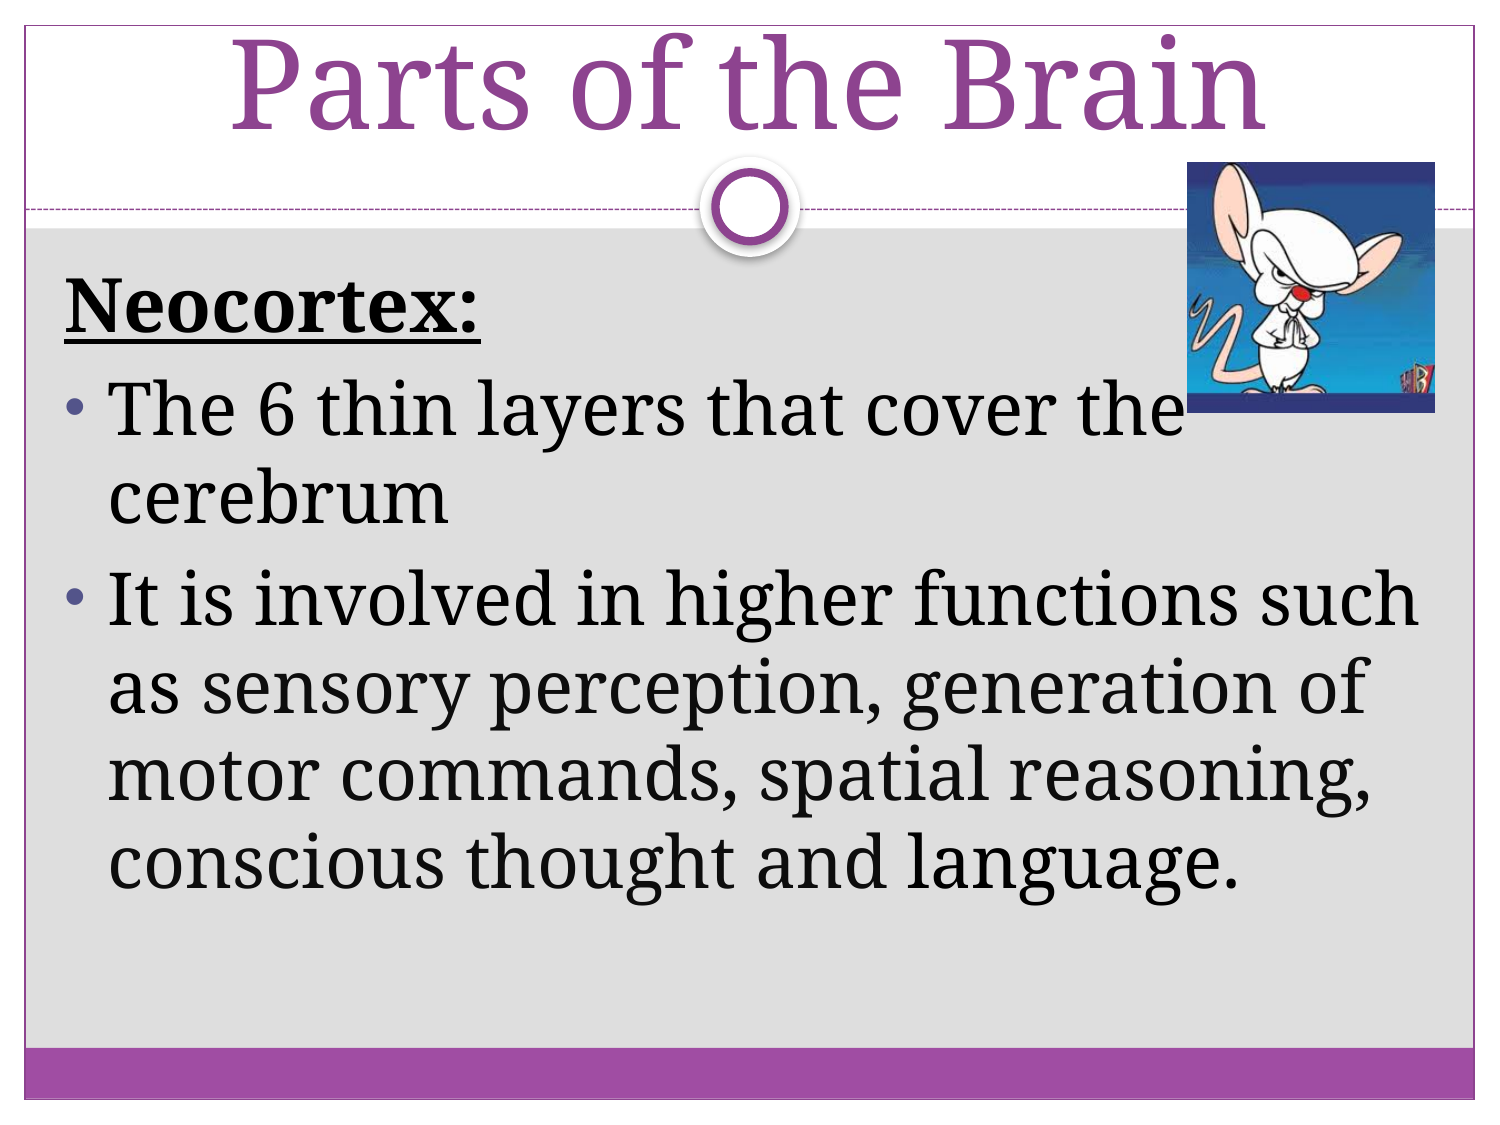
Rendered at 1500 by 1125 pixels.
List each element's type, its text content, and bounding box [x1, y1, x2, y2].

list Neocortex: The 6 thin layers that cover the cerebrum It is involved in higher functions such as sensory perception, generation of motor commands, spatial reasoning, conscious thought and language. [49, 250, 1445, 1001]
title Parts of the Brain [49, 37, 1450, 162]
picture [1187, 162, 1435, 413]
